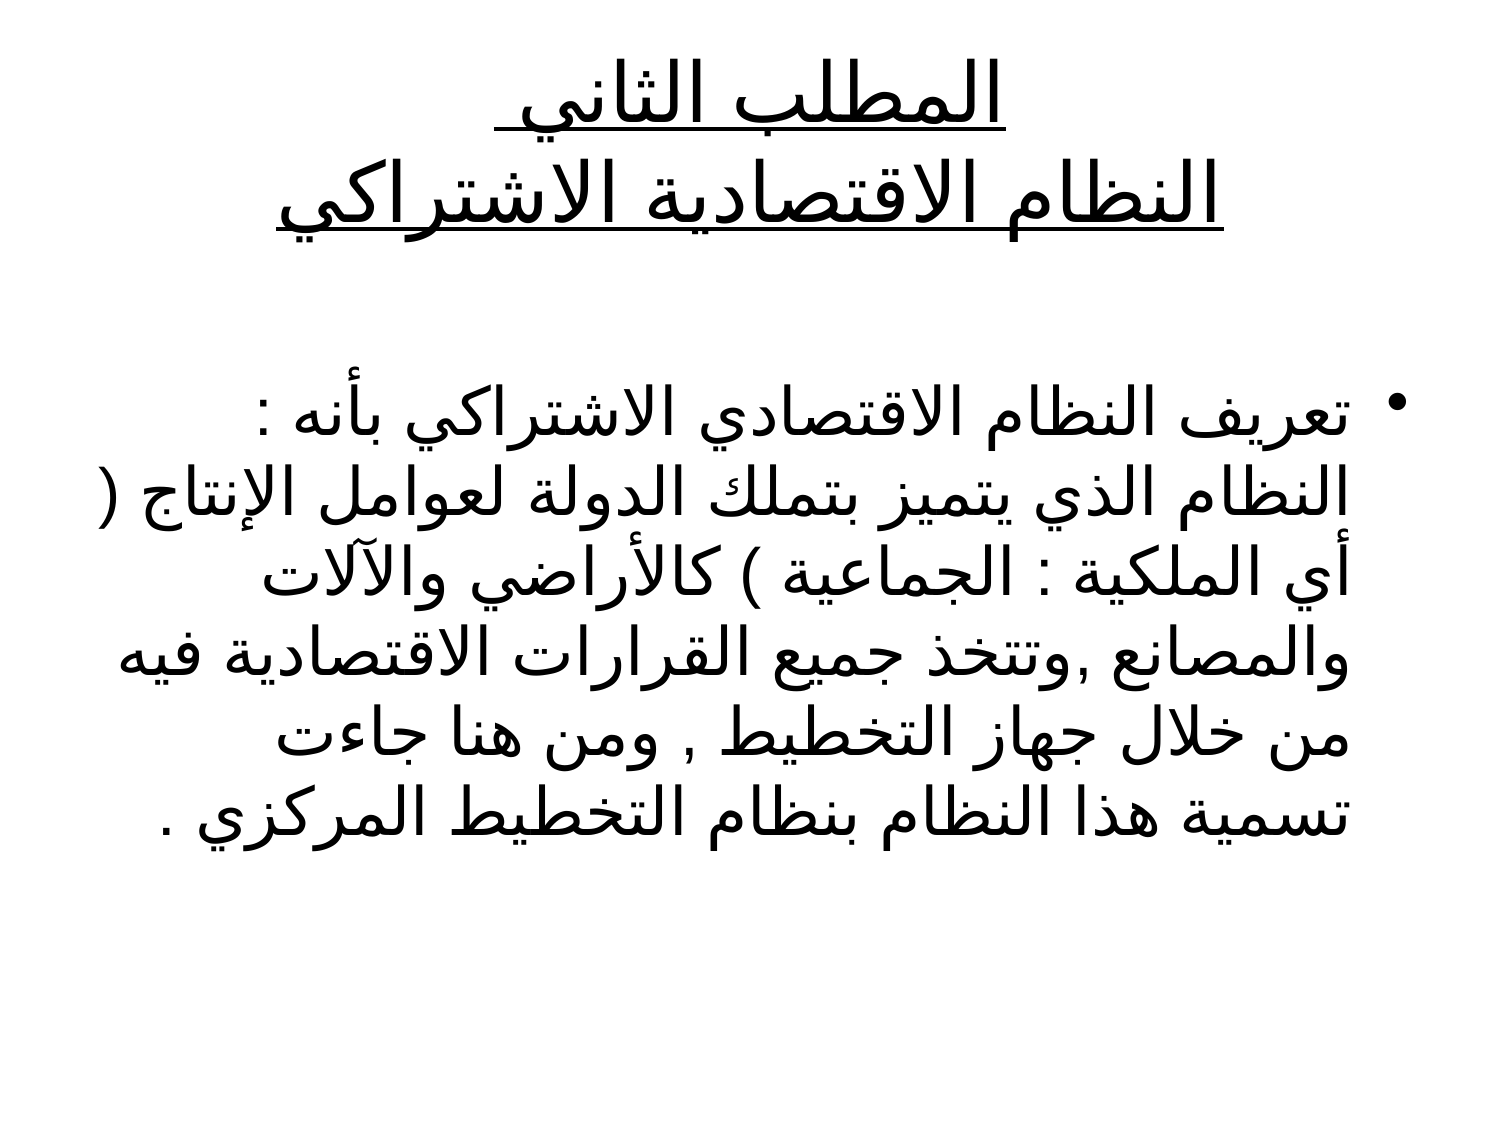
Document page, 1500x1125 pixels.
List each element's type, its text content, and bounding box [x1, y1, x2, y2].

list تعريف النظام الاقتصادي الاشتراكي بأنه : النظام الذي يتميز بتملك الدولة لعوامل الإنتاج ( أي الملكية : الجماعية ) كالأراضي والآلات والمصانع ,وتتخذ جميع القرارات الاقتصادية فيه من خلال جهاز التخطيط , ومن هنا جاءت تسمية هذا النظام بنظام التخطيط المركزي . [74, 361, 1426, 1048]
title المطلب الثاني النظام الاقتصادية الاشتراكي [74, 44, 1426, 233]
